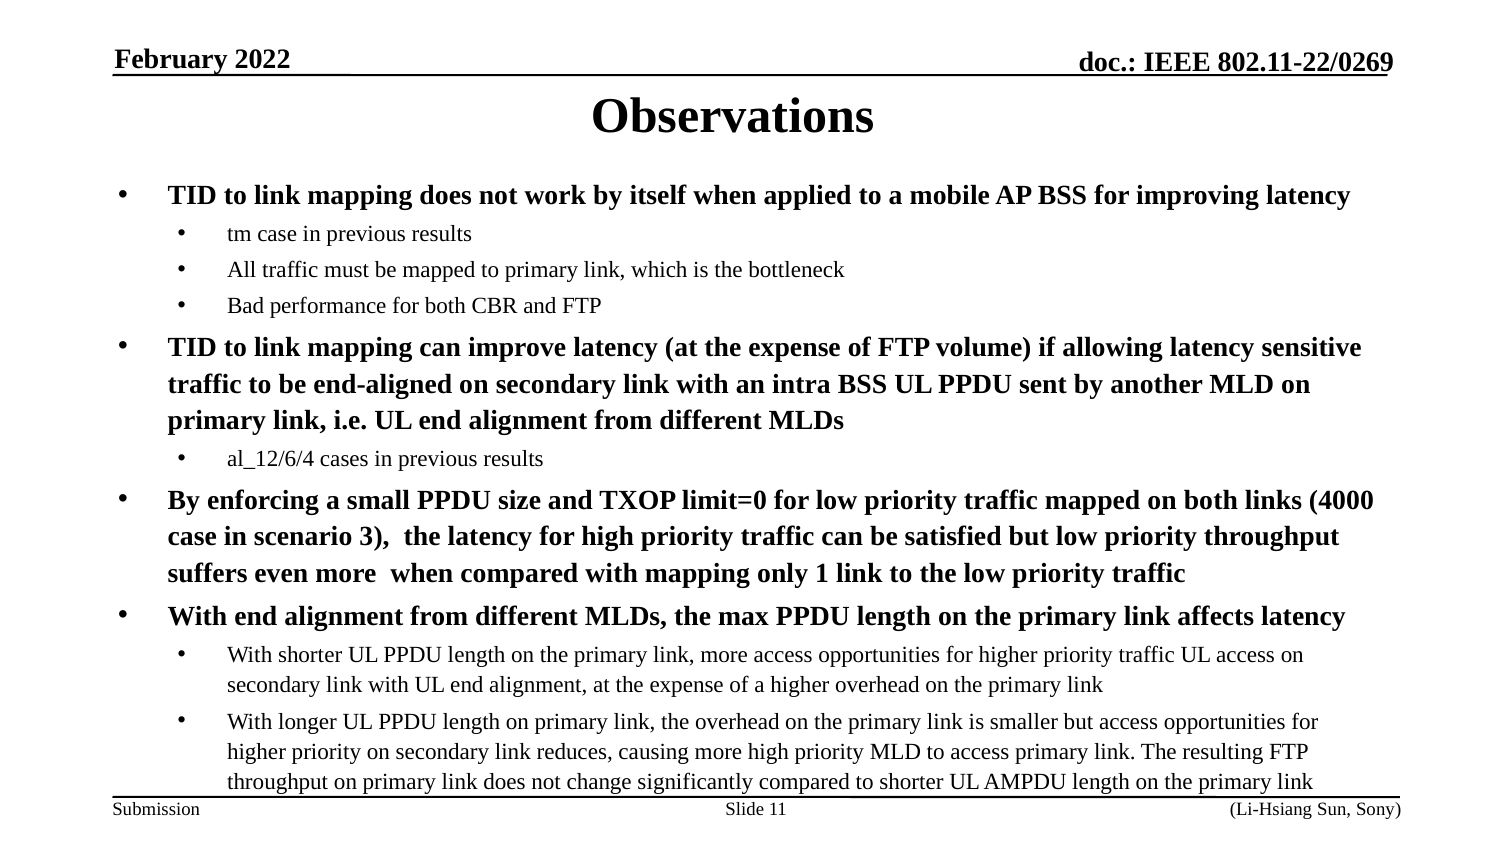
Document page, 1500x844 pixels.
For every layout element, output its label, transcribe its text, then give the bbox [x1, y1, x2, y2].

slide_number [114, 40, 423, 75]
slide_number Slide 11 [712, 796, 800, 842]
footer (Li-Hsiang Sun, Sony) [878, 796, 1402, 820]
list TID to link mapping does not work by itself when applied to a mobile AP BSS for improving latency tm case in previous results All traffic must be mapped to primary link, which is the bottleneck Bad performance for both CBR and FTP TID to link mapping can improve latency (at the expense of FTP volume) if allowing latency sensitive traffic to be end-aligned on secondary link with an intra BSS UL PPDU sent by another MLD on primary link, i.e. UL end alignment from different MLDs al_12/6/4 cases in previous results By enforcing a small PPDU size and TXOP limit=0 for low priority traffic mapped on both links (4000 case in scenario 3), the latency for high priority traffic can be satisfied but low priority throughput suffers even more when compared with mapping only 1 link to the low priority traffic With end alignment from different MLDs, the max PPDU length on the primary link affects latency With shorter UL PPDU length on the primary link, more access opportunities for higher priority traffic UL access on secondary link with UL end alignment, at the expense of a higher overhead on the primary link With longer UL PPDU length on primary link, the overhead on the primary link is smaller but access opportunities for higher priority on secondary link reduces, causing more high priority MLD to access primary link. The resulting FTP throughput on primary link does not change significantly compared to shorter UL AMPDU length on the primary link [102, 165, 1398, 813]
title Observations [85, 30, 1380, 195]
